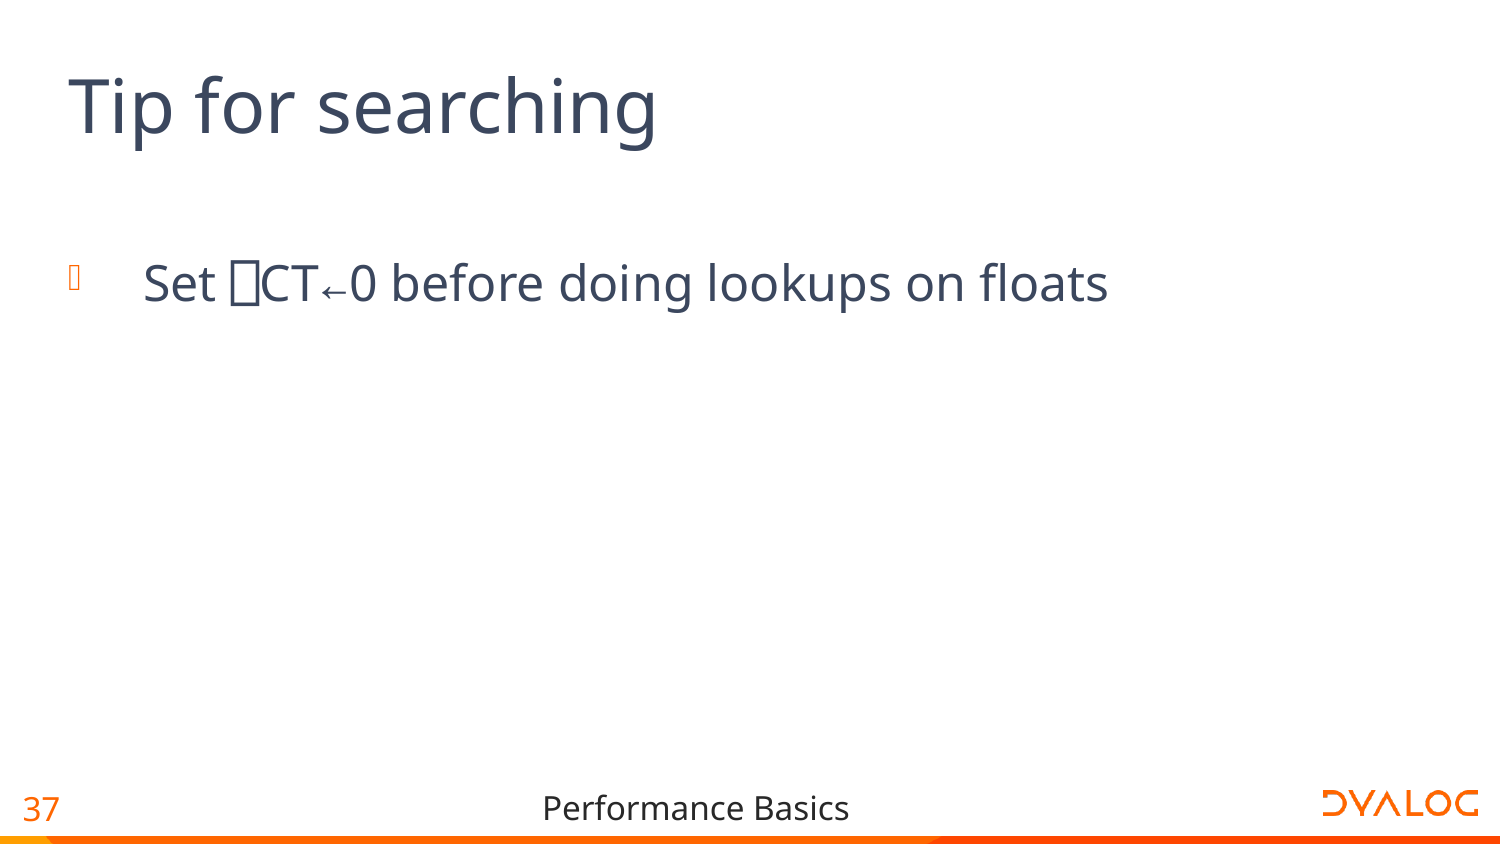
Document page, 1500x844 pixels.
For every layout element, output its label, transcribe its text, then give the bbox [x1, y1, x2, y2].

picture [0, 836, 1500, 844]
list Set ⎕CT←0 before doing lookups on floats [53, 244, 1443, 740]
picture [1323, 790, 1478, 816]
title Tip for searching [53, 43, 1121, 157]
